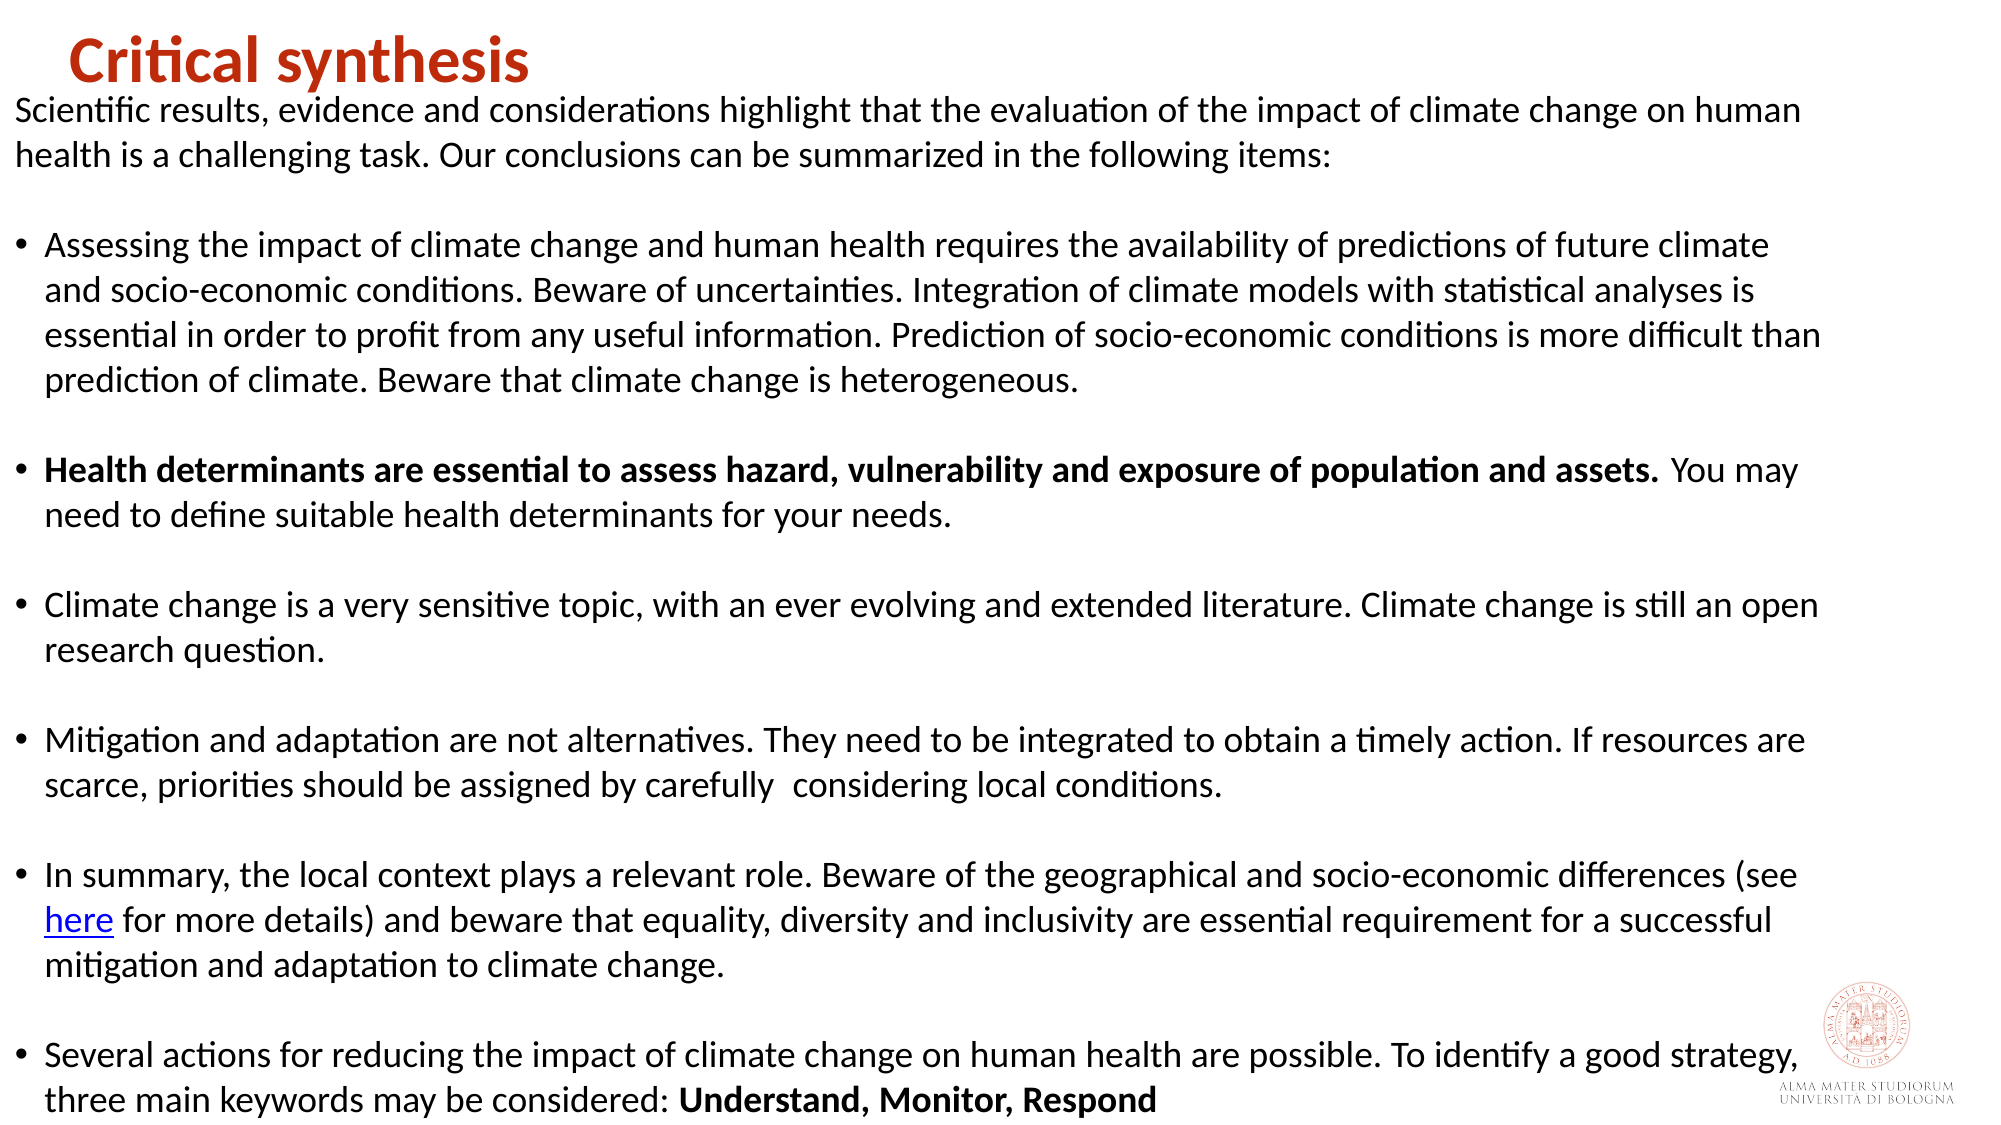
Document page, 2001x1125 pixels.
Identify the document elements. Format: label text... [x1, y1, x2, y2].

list Critical synthesis [55, 42, 1898, 149]
picture [1844, 964, 1981, 1118]
text_box Scientific results, evidence and considerations highlight that the evaluation of the impact of climate change on human health is a challenging task. Our conclusions can be summarized in the following items: Assessing the impact of climate change and human health requires the availability of predictions of future climate and socio-economic conditions. Beware of uncertainties. Integration of climate models with statistical analyses is essential in order to profit from any useful information. Prediction of socio-economic conditions is more difficult than prediction of climate. Beware that climate change is heterogeneous. Health determinants are essential to assess hazard, vulnerability and exposure of population and assets. You may need to define suitable health determinants for your needs. Climate change is a very sensitive topic, with an ever evolving and extended literature. Climate change is still an open research question. Mitigation and adaptation are not alternatives. They need to be integrated to obtain a timely action. If resources are scarce, priorities should be assigned by carefully considering local conditions. In summary, the local context plays a relevant role. Beware of the geographical and socio-economic differences (see here for more details) and beware that equality, diversity and inclusivity are essential requirement for a successful mitigation and adaptation to climate change. Several actions for reducing the impact of climate change on human health are possible. To identify a good strategy, three main keywords may be considered: Understand, Monitor, Respond [0, 78, 1844, 1125]
